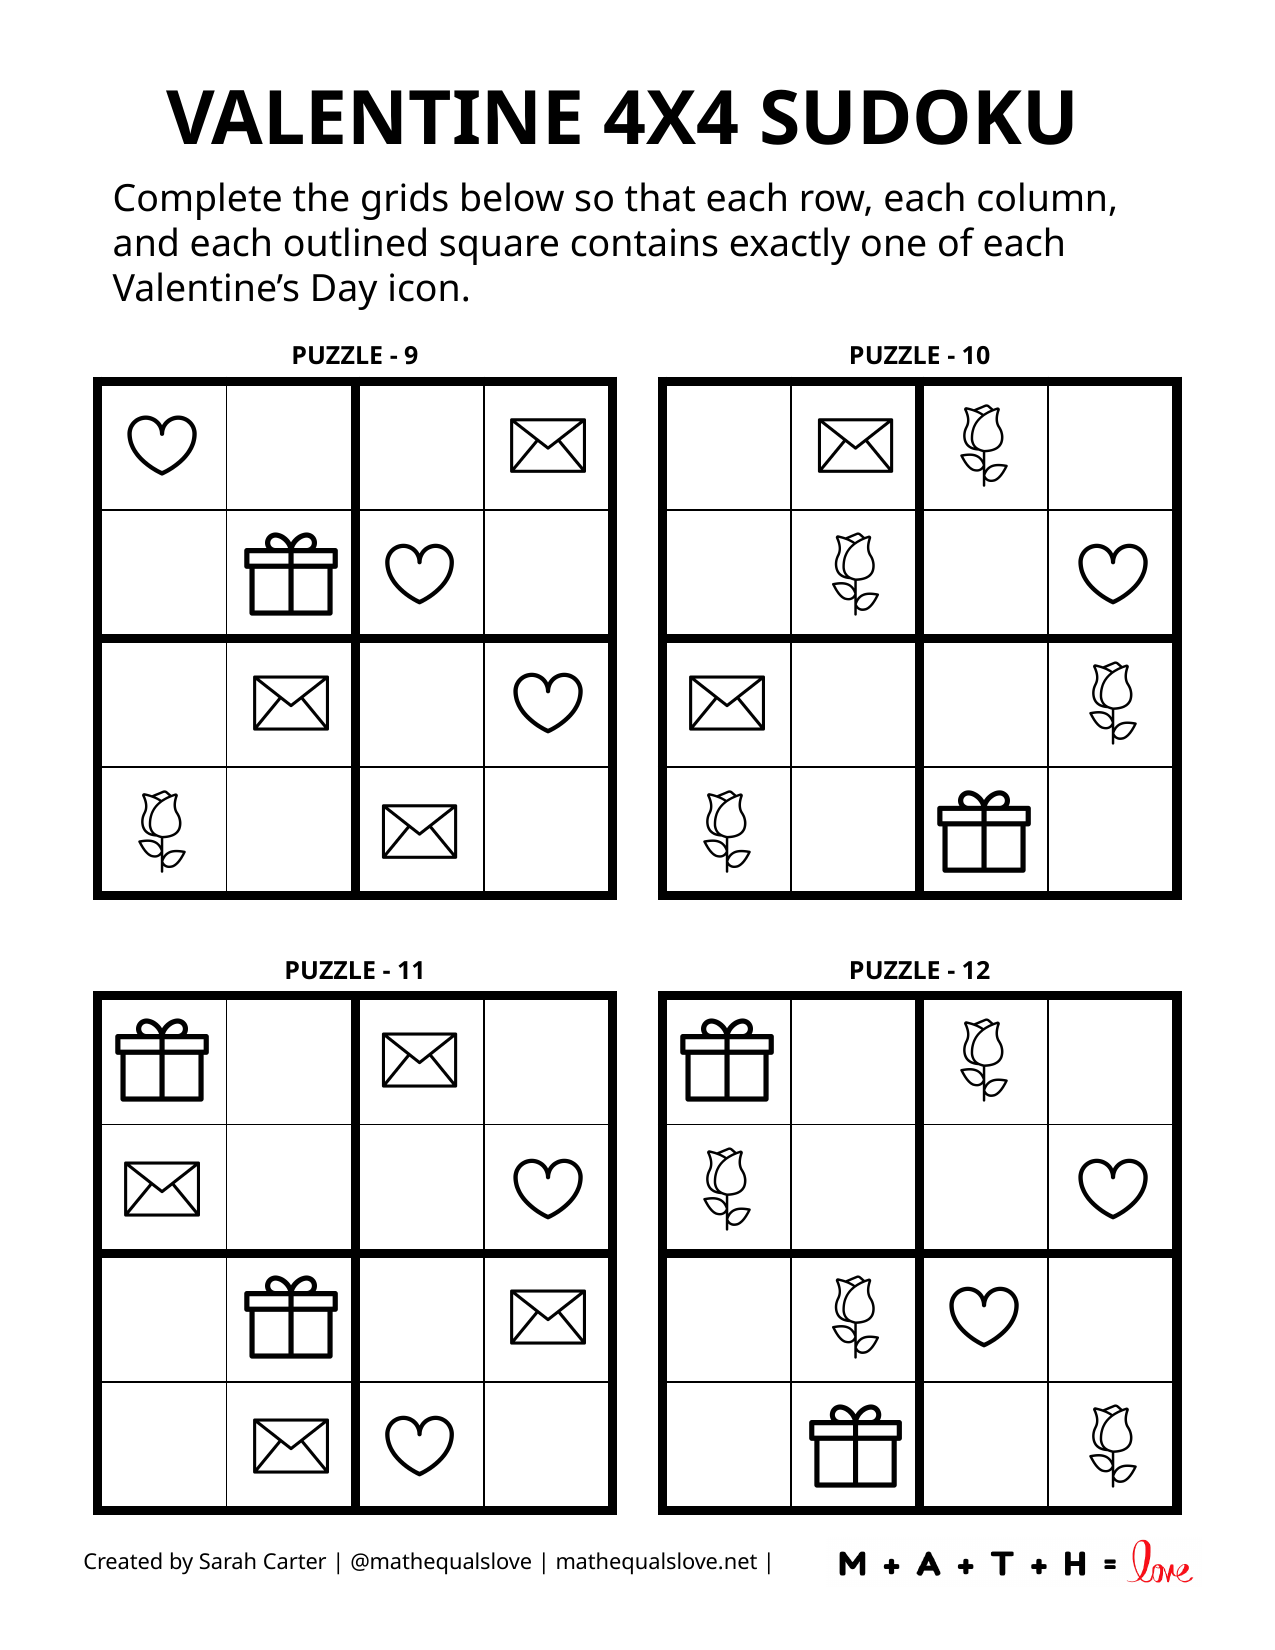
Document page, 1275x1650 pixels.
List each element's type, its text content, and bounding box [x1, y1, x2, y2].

table_cell [924, 768, 1047, 891]
picture [932, 1008, 1037, 1113]
picture [826, 1536, 1203, 1588]
picture [238, 650, 343, 755]
table_header [792, 386, 915, 509]
table_cell [924, 511, 1047, 634]
table_cell [485, 643, 608, 766]
table_cell [227, 1125, 351, 1249]
picture [367, 522, 472, 627]
table_header [792, 1000, 915, 1124]
text_box Created by Sarah Carter | @mathequalslove | mathequalslove.net | [68, 1540, 826, 1582]
picture [110, 779, 215, 884]
table_cell [1049, 1258, 1172, 1381]
table_cell [227, 511, 351, 634]
picture [1060, 522, 1165, 627]
picture [110, 393, 215, 498]
table_cell [360, 511, 483, 634]
picture [110, 1008, 215, 1113]
table_header [360, 1000, 483, 1124]
table_cell [485, 1258, 608, 1381]
table_header [485, 386, 608, 509]
table_cell [924, 1383, 1047, 1506]
table_header [924, 386, 1047, 509]
picture [496, 1265, 601, 1370]
table_cell [924, 1125, 1047, 1249]
table_cell [227, 643, 351, 766]
table_cell [360, 768, 483, 891]
picture [238, 1265, 343, 1370]
table_header [667, 1000, 790, 1124]
table_cell [485, 768, 608, 891]
table_cell [360, 1258, 483, 1381]
picture [932, 1265, 1037, 1370]
table_cell [102, 643, 226, 766]
picture [238, 1394, 343, 1499]
text_box Complete the grids below so that each row, each column, and each outlined square contains exactly one of each Valentine’s Day icon. [97, 166, 1177, 362]
table_cell [1049, 643, 1172, 766]
picture [367, 1394, 472, 1499]
table_cell [792, 643, 915, 766]
table_cell [1049, 768, 1172, 891]
table_cell [924, 1258, 1047, 1381]
picture [1060, 650, 1165, 755]
table_cell [924, 643, 1047, 766]
picture [110, 1136, 215, 1241]
picture [932, 393, 1037, 498]
table_header [667, 386, 790, 509]
picture [803, 522, 908, 627]
table_cell [667, 1125, 790, 1249]
picture [496, 1136, 601, 1241]
table_header [1049, 386, 1172, 509]
table_cell [360, 643, 483, 766]
text_box PUZZLE - 12 [662, 954, 1177, 985]
table_cell [102, 1258, 226, 1381]
table_cell [667, 1383, 790, 1506]
picture [367, 1008, 472, 1113]
picture [674, 1008, 779, 1113]
table_cell [485, 1125, 608, 1249]
table_cell [102, 1125, 226, 1249]
table_cell [667, 768, 790, 891]
text_box PUZZLE - 10 [662, 362, 1177, 370]
table_cell [792, 768, 915, 891]
picture [674, 650, 779, 755]
table_header [227, 1000, 351, 1124]
picture [1060, 1136, 1165, 1241]
table_cell [485, 511, 608, 634]
picture [932, 779, 1037, 884]
table_cell [102, 511, 226, 634]
text_box VALENTINE 4X4 SUDOKU [68, 62, 1178, 168]
table_cell [792, 1258, 915, 1381]
picture [1060, 1394, 1165, 1499]
table_cell [227, 768, 351, 891]
table_cell [792, 1383, 915, 1506]
table_header [227, 386, 351, 509]
picture [674, 1136, 779, 1241]
table_cell [792, 511, 915, 634]
table_cell [102, 768, 226, 891]
table_cell [360, 1125, 483, 1249]
picture [496, 393, 601, 498]
table_header [102, 386, 226, 509]
picture [674, 779, 779, 884]
table_cell [485, 1383, 608, 1506]
picture [803, 393, 908, 498]
table_cell [667, 643, 790, 766]
table_cell [667, 1258, 790, 1381]
table_header [1049, 1000, 1172, 1124]
table_cell [360, 1383, 483, 1506]
table_header [360, 386, 483, 509]
table_cell [667, 511, 790, 634]
table_header [485, 1000, 608, 1124]
table_cell [1049, 1383, 1172, 1506]
table_cell [792, 1125, 915, 1249]
picture [803, 1394, 908, 1499]
table_cell [227, 1258, 351, 1381]
picture [367, 779, 472, 884]
picture [496, 650, 601, 755]
table_header [924, 1000, 1047, 1124]
picture [803, 1265, 908, 1370]
table_cell [102, 1383, 226, 1506]
table_cell [1049, 511, 1172, 634]
picture [238, 522, 343, 627]
table_header [102, 1000, 226, 1124]
text_box PUZZLE - 9 [97, 362, 613, 370]
text_box PUZZLE - 11 [97, 954, 613, 985]
table_cell [1049, 1125, 1172, 1249]
table_cell [227, 1383, 351, 1506]
